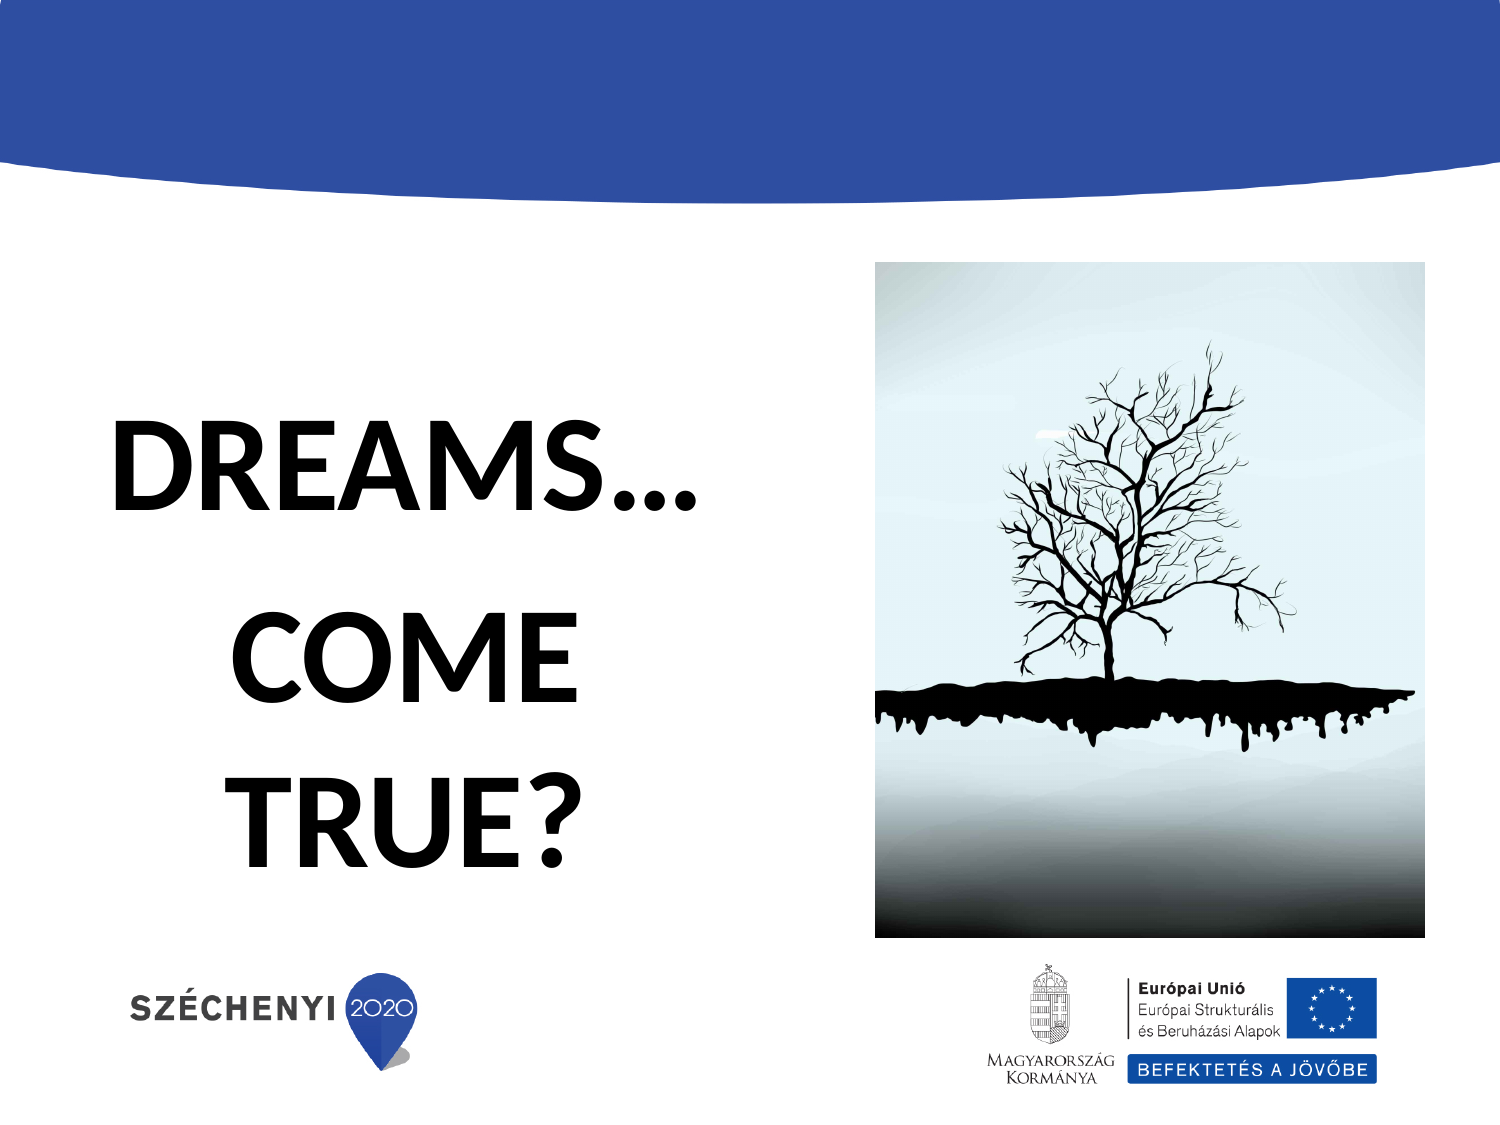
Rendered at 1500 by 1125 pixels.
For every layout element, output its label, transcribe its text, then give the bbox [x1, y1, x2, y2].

picture [0, 0, 1500, 1125]
list DREAMS… COME TRUE? [75, 262, 738, 1005]
